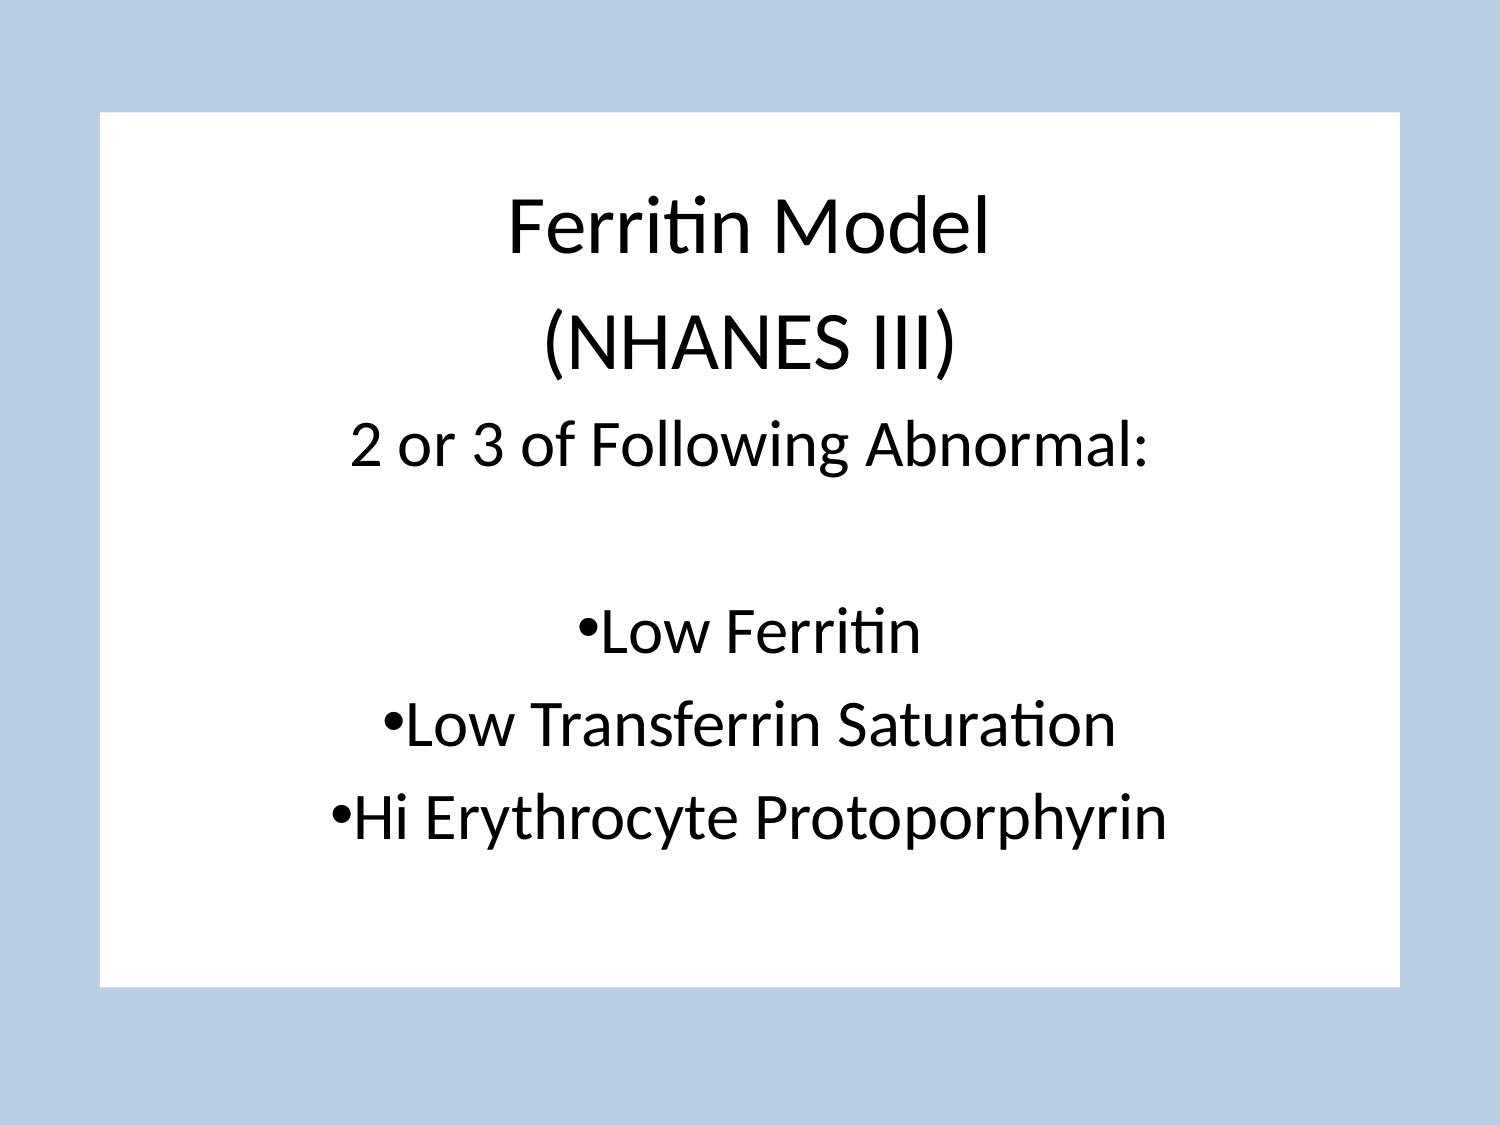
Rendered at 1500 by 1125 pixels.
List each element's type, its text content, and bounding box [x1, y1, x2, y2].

subtitle Ferritin Model (NHANES III) 2 or 3 of Following Abnormal: Low Ferritin Low Transferrin Saturation Hi Erythrocyte Protoporphyrin [99, 112, 1400, 988]
